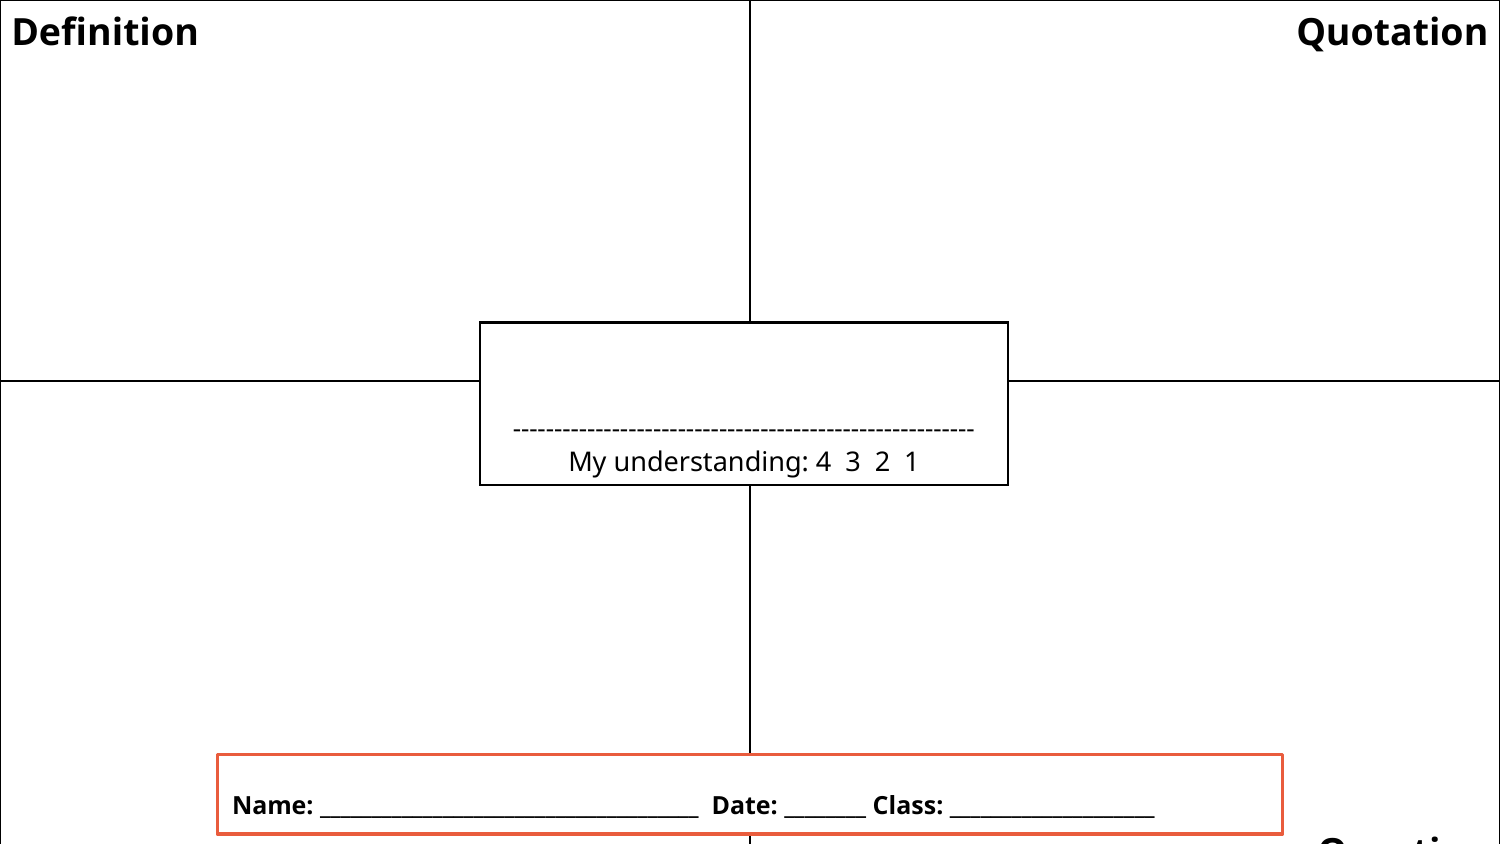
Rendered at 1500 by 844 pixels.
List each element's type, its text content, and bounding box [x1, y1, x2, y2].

text_box -------------------------------------------------------- My understanding: 4 3 2 1 [480, 322, 1008, 486]
table_cell Question [751, 382, 1499, 844]
table_header Quotation [751, 1, 1499, 380]
table_cell Illustration [1, 382, 749, 844]
text_box Name: _____________________________________ Date: ________ Class: ____________________ [217, 754, 1283, 834]
table_header Definition [1, 1, 749, 380]
